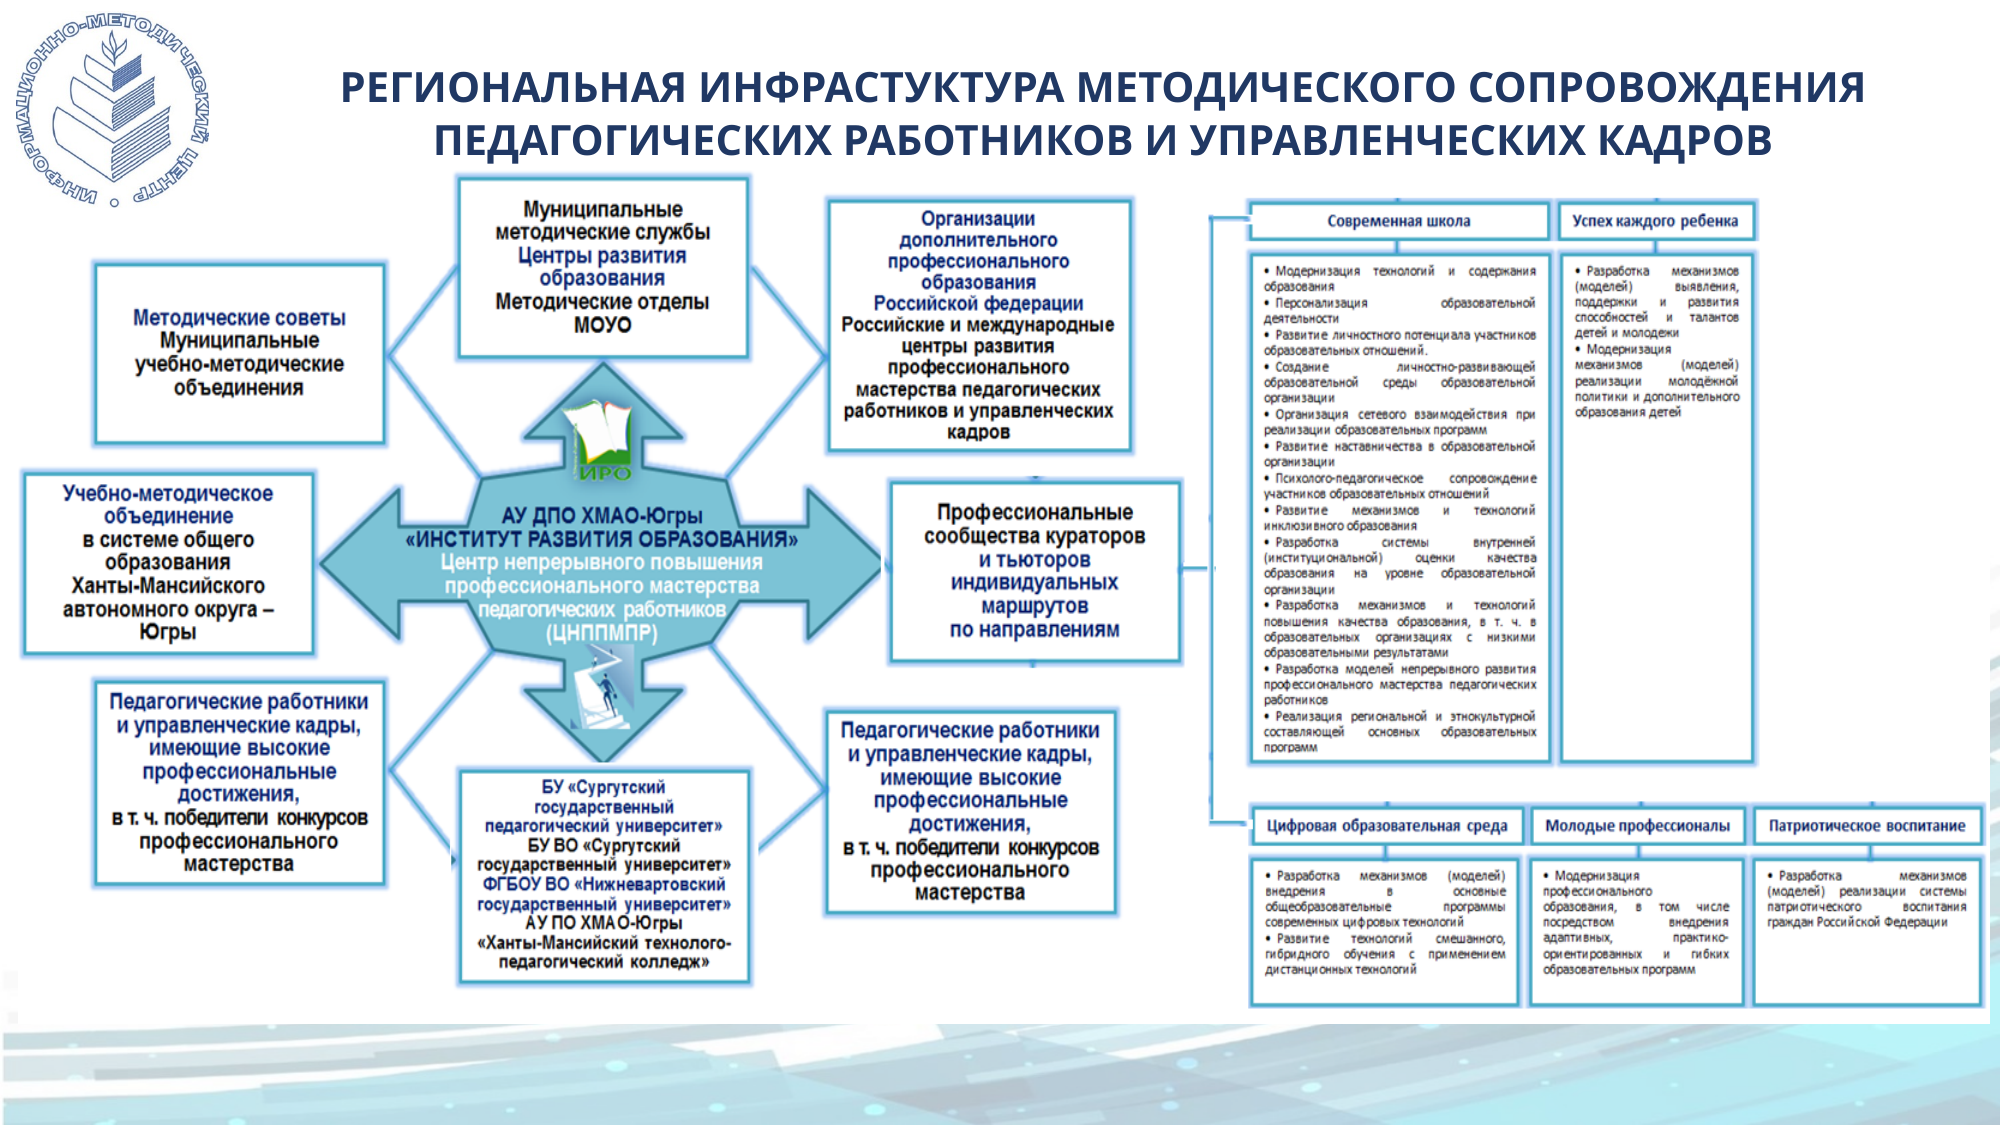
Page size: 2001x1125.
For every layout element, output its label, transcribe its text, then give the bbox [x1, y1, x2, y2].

picture [15, 11, 1990, 1024]
text_box Региональная инфрастуктура методического сопровождения педагогических работников и управленческих кадров [209, 49, 2000, 172]
